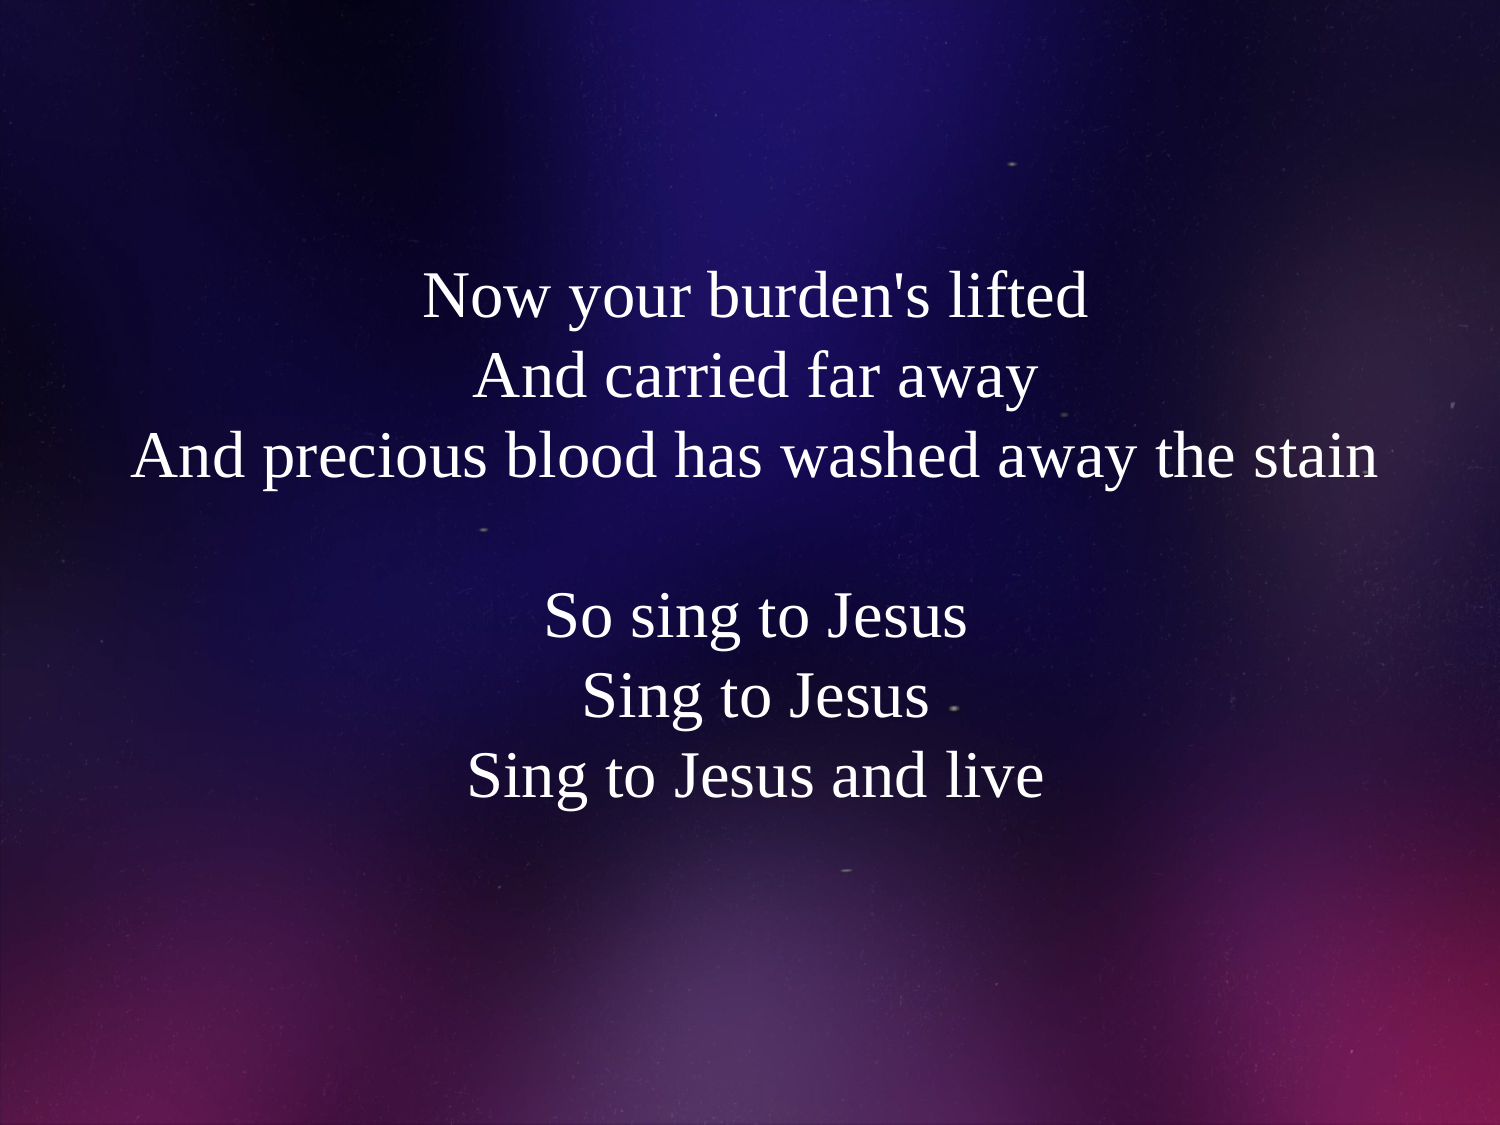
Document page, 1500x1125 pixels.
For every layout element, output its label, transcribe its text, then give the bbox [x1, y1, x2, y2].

title Now your burden's lifted And carried far away And precious blood has washed away the stain So sing to Jesus Sing to Jesus Sing to Jesus and live [99, 437, 1413, 625]
picture [0, 0, 1500, 1125]
